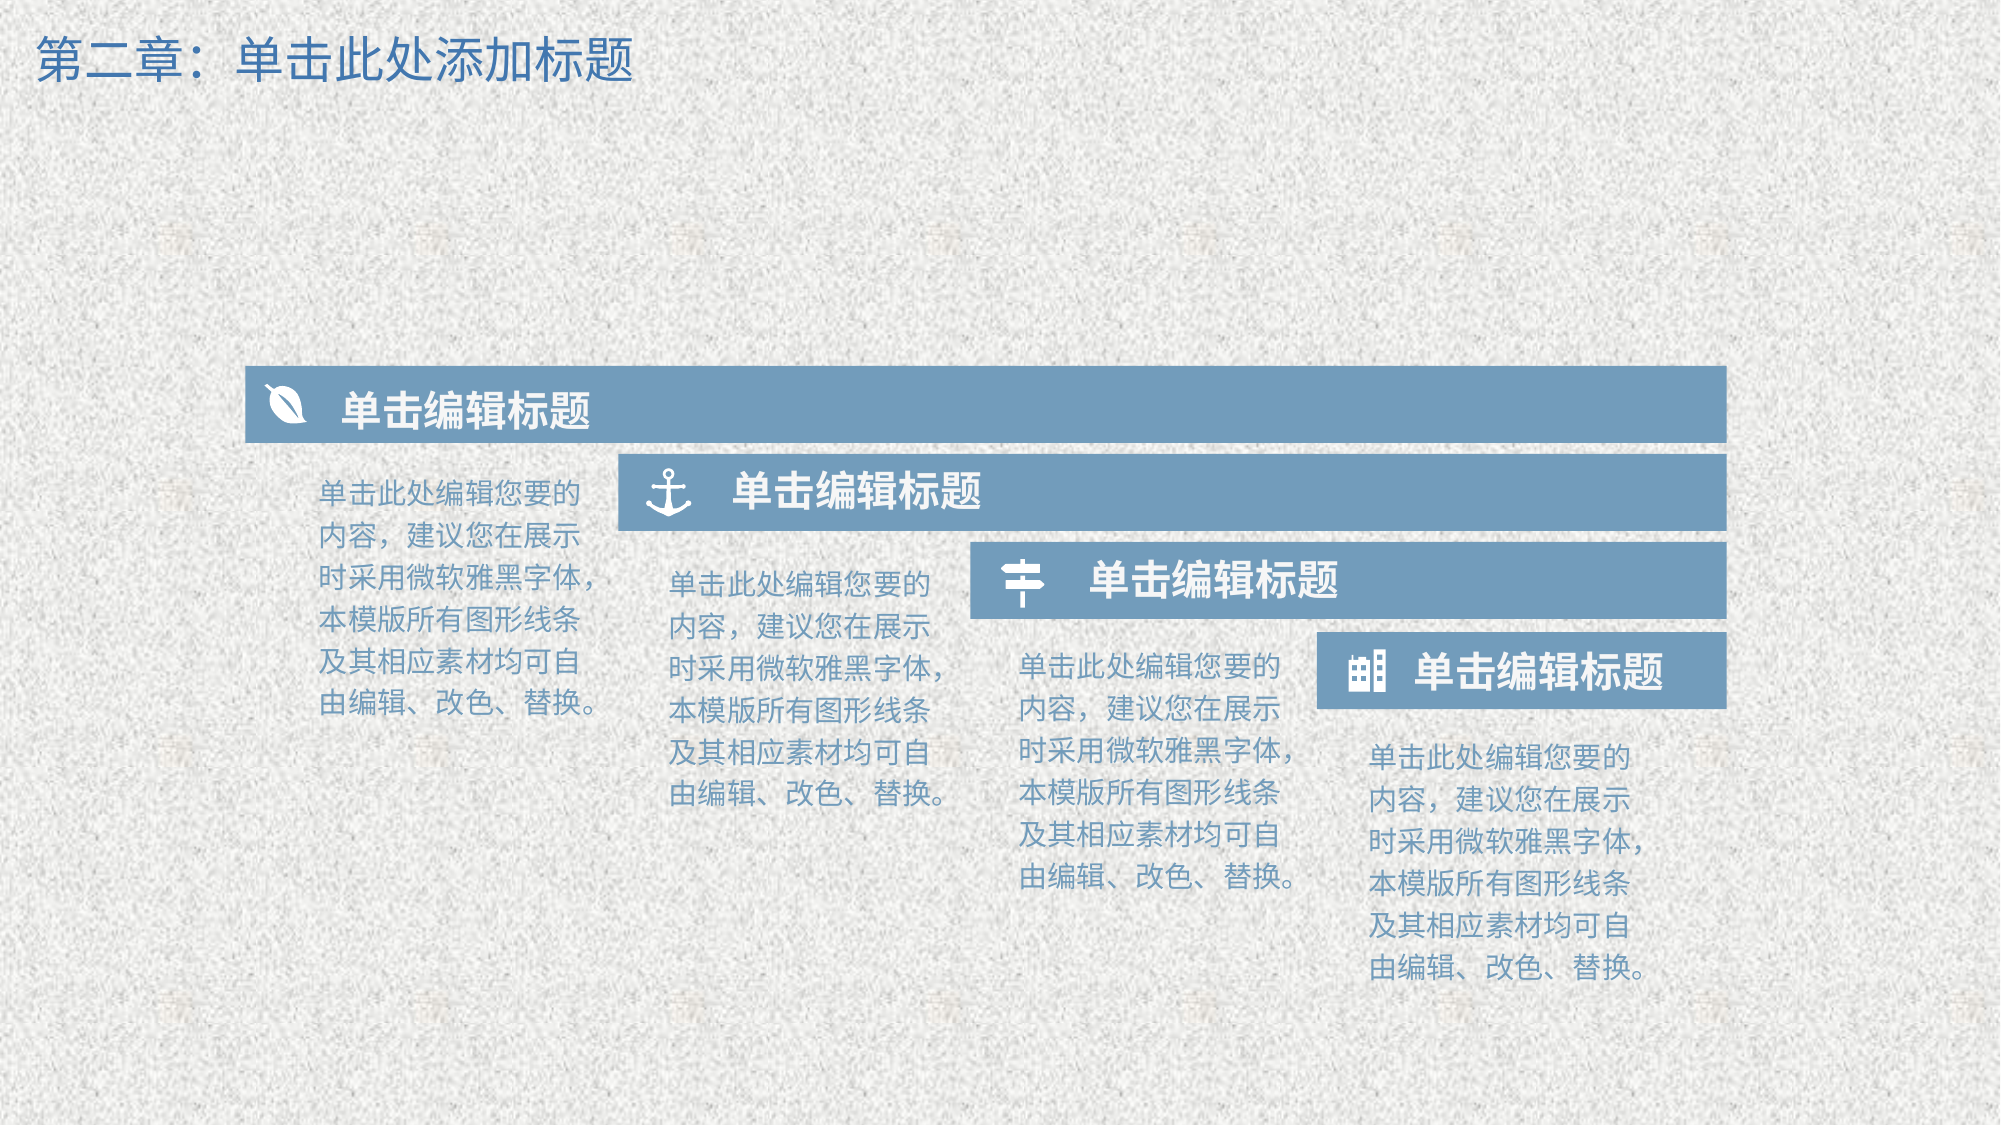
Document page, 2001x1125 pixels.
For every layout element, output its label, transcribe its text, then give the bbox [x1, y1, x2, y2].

text_box 单击此处编辑您要的内容，建议您在展示时采用微软雅黑字体，本模版所有图形线条及其相应素材均可自由编辑、改色、替换。 [318, 468, 591, 720]
text_box 单击此处编辑您要的内容，建议您在展示时采用微软雅黑字体，本模版所有图形线条及其相应素材均可自由编辑、改色、替换。 [1018, 641, 1290, 894]
text_box [264, 383, 308, 424]
text_box [618, 453, 1727, 531]
text_box [646, 468, 692, 517]
text_box 单击此处编辑您要的内容，建议您在展示时采用微软雅黑字体，本模版所有图形线条及其相应素材均可自由编辑、改色、替换。 [668, 559, 940, 811]
text_box 单击此处编辑您要的内容，建议您在展示时采用微软雅黑字体，本模版所有图形线条及其相应素材均可自由编辑、改色、替换。 [1368, 732, 1640, 985]
picture [0, 0, 2001, 1125]
text_box 单击编辑标题 [325, 377, 606, 443]
text_box 第二章：单击此处添加标题 [19, 20, 665, 96]
text_box [970, 541, 1727, 619]
text_box 单击编辑标题 [716, 457, 998, 523]
text_box 单击编辑标题 [1398, 638, 1680, 703]
text_box 单击编辑标题 [1073, 546, 1355, 611]
text_box [245, 365, 1727, 443]
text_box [1348, 649, 1386, 692]
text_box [1001, 559, 1045, 608]
text_box [1316, 632, 1727, 710]
